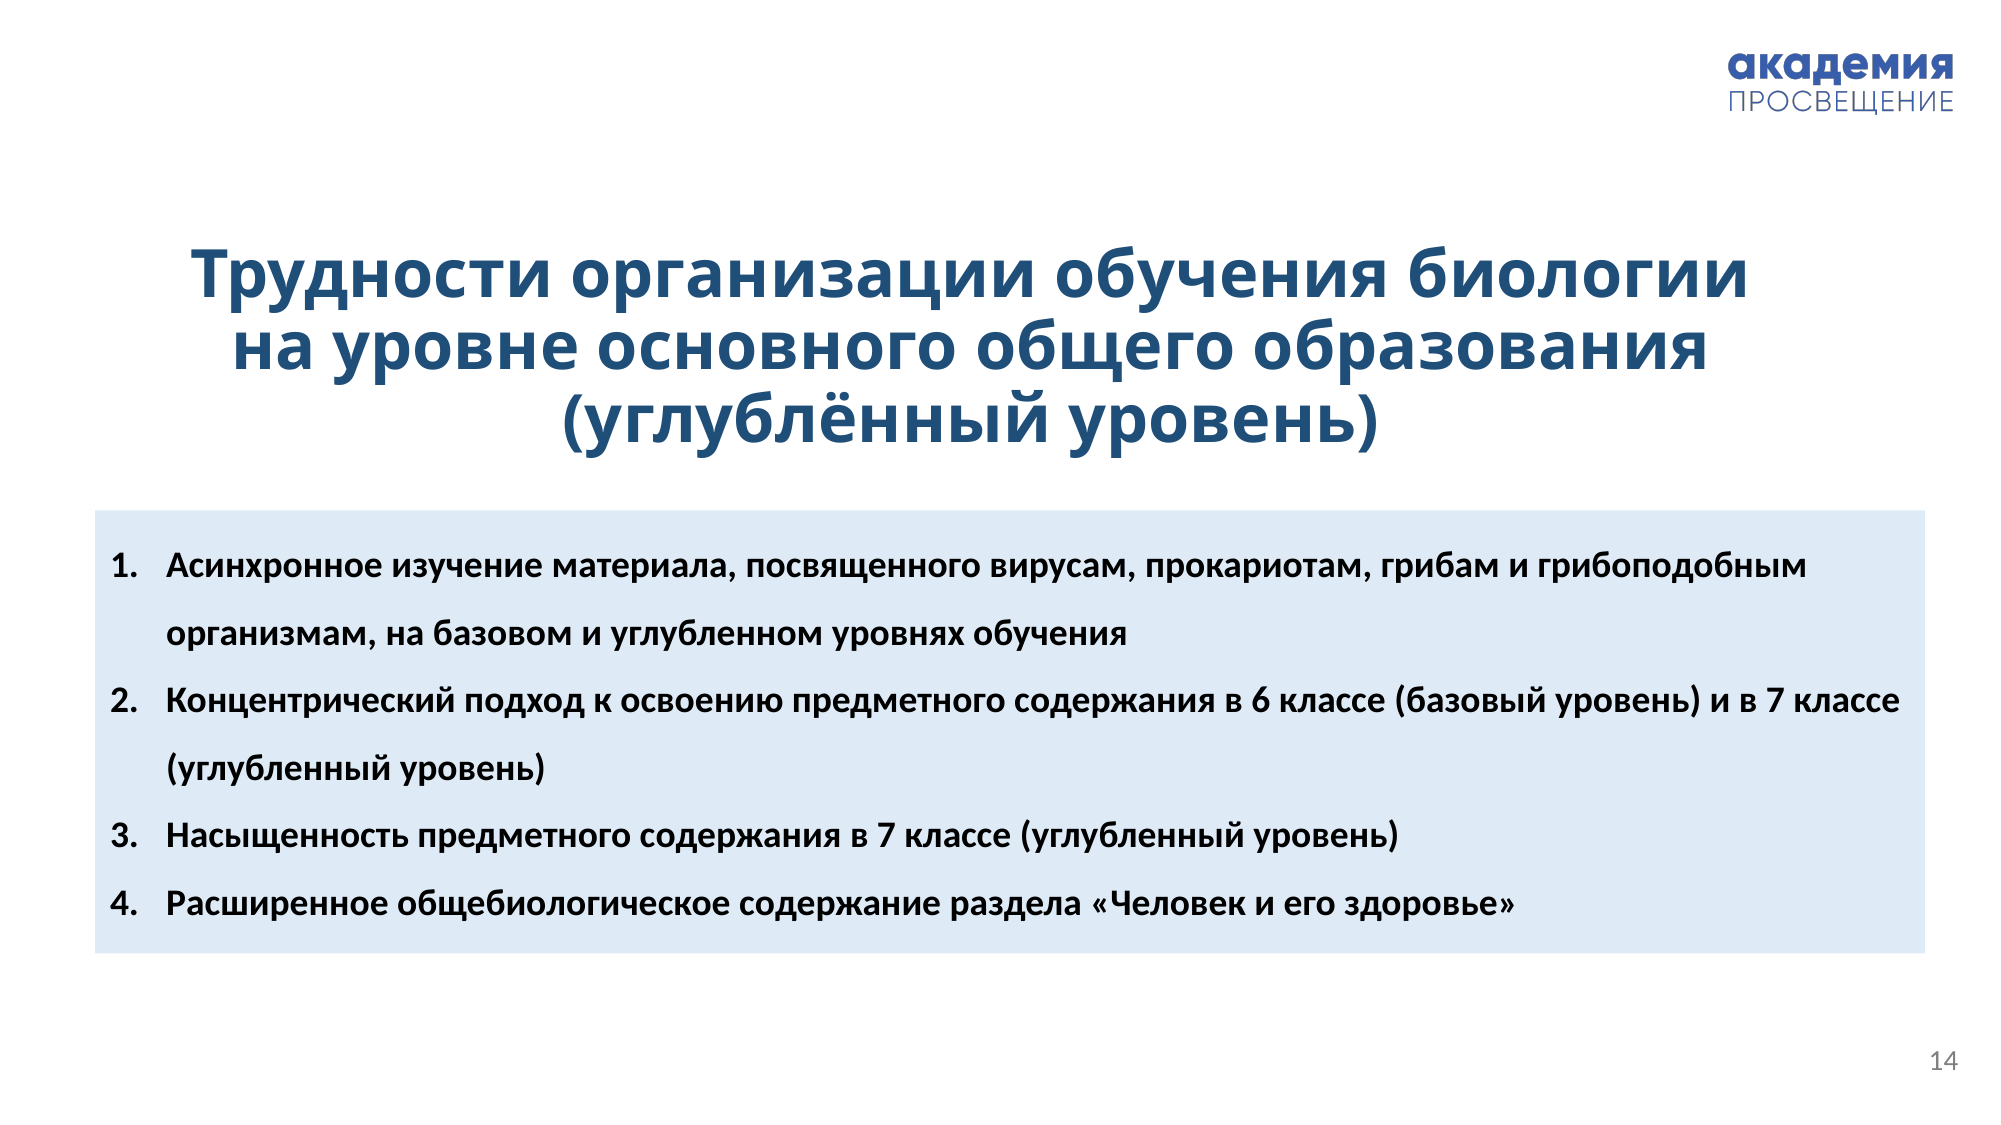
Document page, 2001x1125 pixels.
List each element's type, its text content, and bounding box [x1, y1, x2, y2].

list Асинхронное изучение материала, посвященного вирусам, прокариотам, грибам и грибоподобным организмам, на базовом и углубленном уровнях обучения Концентрический подход к освоению предметного содержания в 6 классе (базовый уровень) и в 7 классе (углубленный уровень) Насыщенность предметного содержания в 7 классе (углубленный уровень) Расширенное общебиологическое содержание раздела «Человек и его здоровье» [95, 510, 1925, 954]
title Трудности организации обучения биологии на уровне основного общего образования (углублённый уровень) [108, 214, 1834, 510]
picture [1714, 33, 1969, 133]
text_box 14 [1850, 1034, 1973, 1084]
